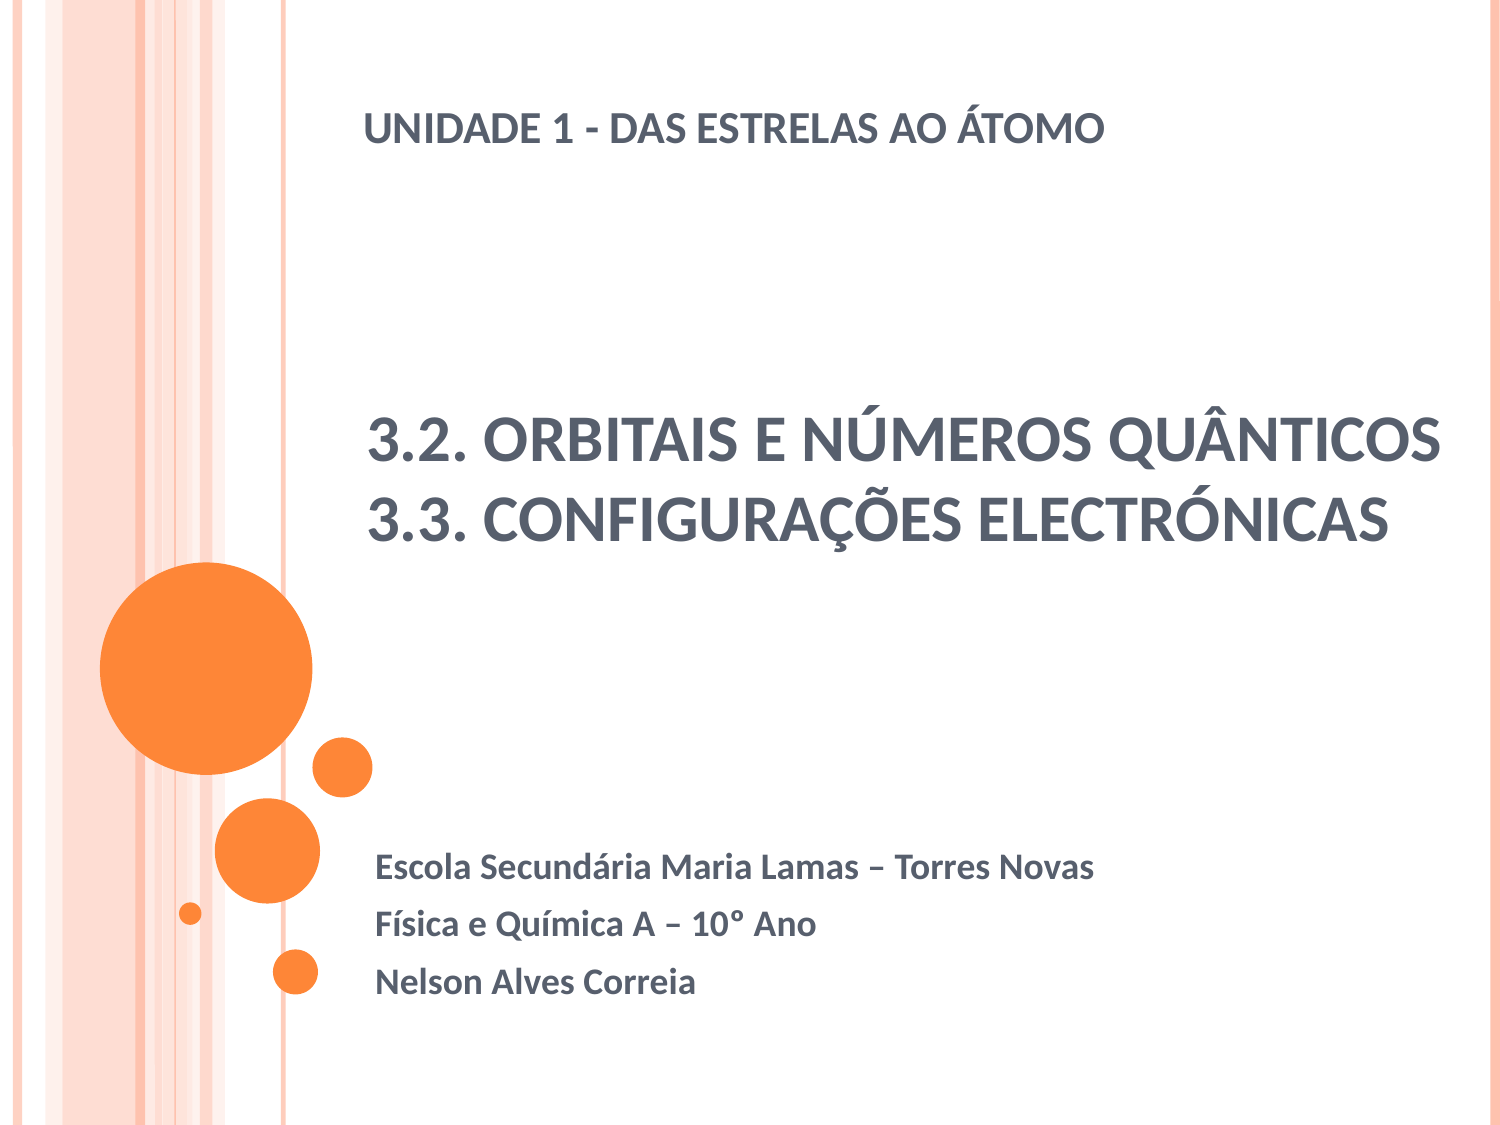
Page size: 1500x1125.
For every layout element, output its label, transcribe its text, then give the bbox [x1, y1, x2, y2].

title 3.2. ORBITAIS E NÚMEROS QUÂNTICOS 3.3. CONFIGURAÇÕES ELECTRÓNICAS [351, 251, 1459, 563]
text_box UNIDADE 1 - DAS ESTRELAS AO ÁTOMO [348, 89, 1412, 210]
subtitle Escola Secundária Maria Lamas – Torres Novas Física e Química A – 10º Ano Nelson Alves Correia [360, 834, 1373, 1060]
